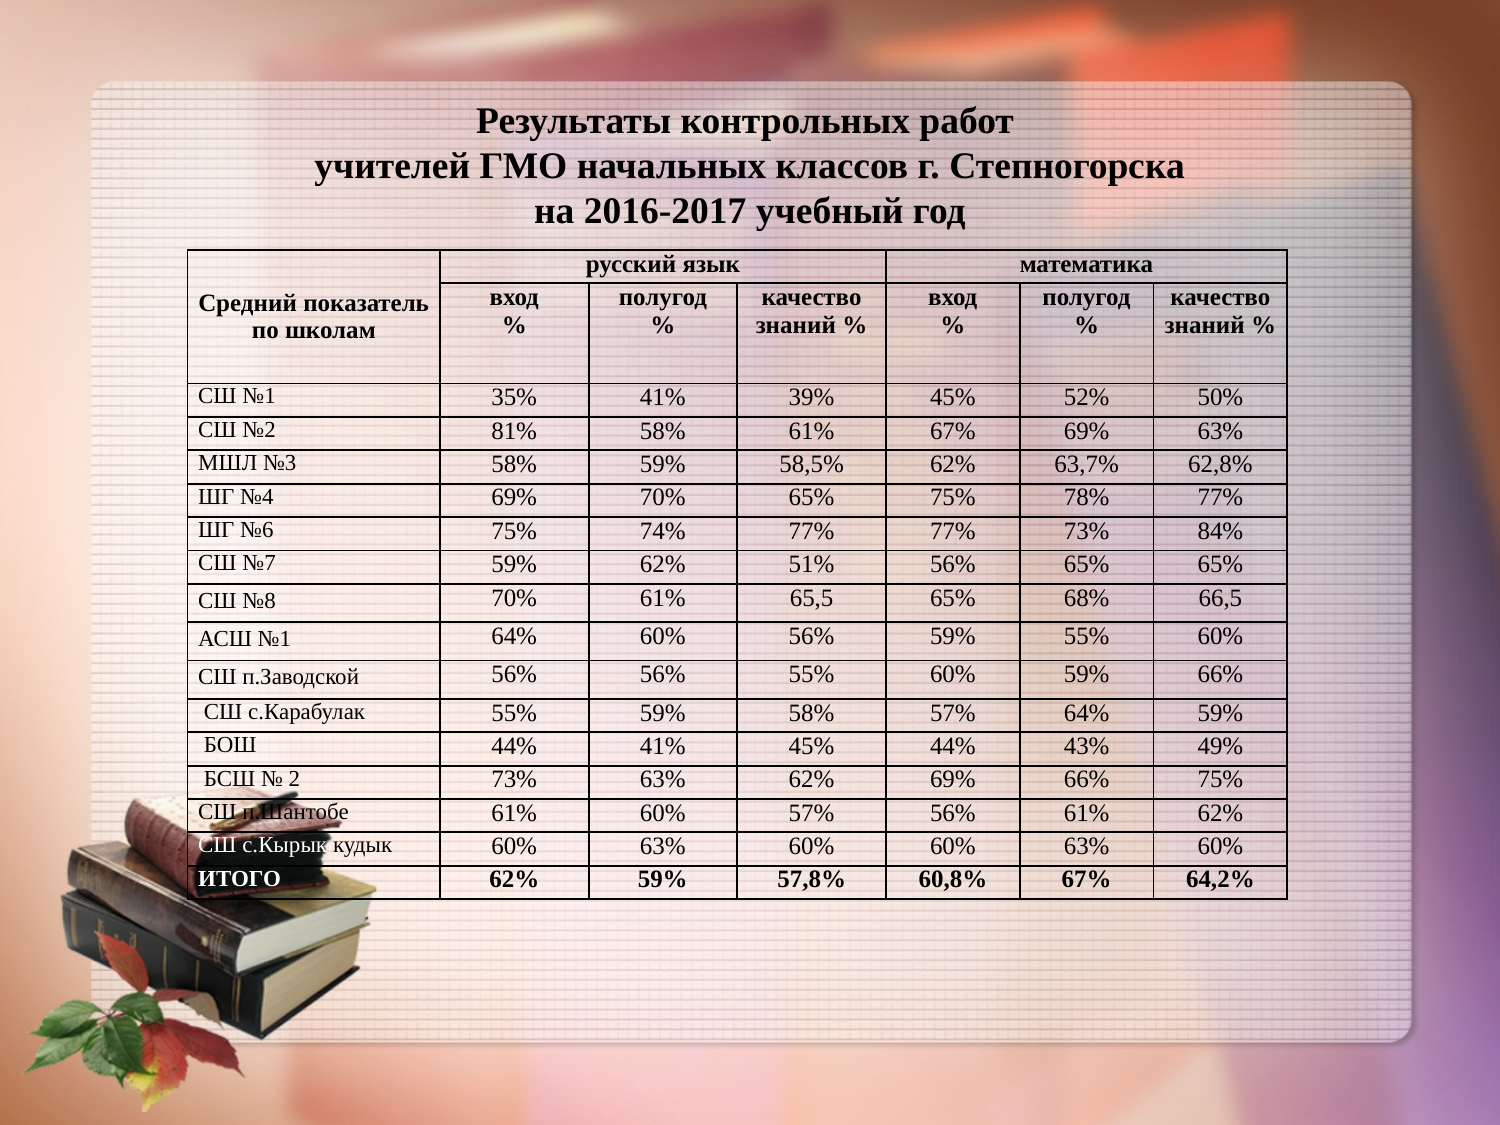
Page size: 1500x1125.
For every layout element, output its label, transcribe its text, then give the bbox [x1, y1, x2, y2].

table_cell СШ №2 [188, 418, 439, 449]
table_cell 44% [887, 733, 1019, 765]
table_cell 66,5 [1154, 585, 1286, 621]
table_cell СШ №1 [188, 384, 439, 416]
table_cell 56% [441, 661, 588, 698]
table_header математика [887, 266, 1286, 282]
table_cell полугод % [590, 284, 736, 383]
table_cell 77% [1154, 485, 1286, 516]
table_cell 70% [441, 585, 588, 621]
table_cell 60% [590, 623, 736, 660]
table_cell 62% [1154, 800, 1286, 831]
table_cell 58% [590, 418, 736, 449]
table_cell 61% [738, 418, 885, 449]
table_cell 61% [1021, 800, 1153, 831]
table_header русский язык [441, 266, 885, 282]
table_cell 49% [1154, 733, 1286, 765]
table_cell 69% [1021, 418, 1153, 449]
table_cell 52% [1021, 384, 1153, 416]
table_cell 50% [1154, 384, 1286, 416]
table_cell 41% [590, 384, 736, 416]
table_cell 55% [1021, 623, 1153, 660]
table_cell 66% [1021, 767, 1153, 798]
table_cell 77% [738, 518, 885, 550]
table_cell СШ №8 [188, 585, 439, 621]
table_cell 60% [738, 833, 885, 865]
table_cell 66% [1154, 661, 1286, 698]
table_cell 57% [887, 700, 1019, 731]
table_cell 65% [738, 485, 885, 516]
table_cell 56% [887, 551, 1019, 583]
picture [0, 0, 1500, 88]
table_cell вход % [887, 284, 1019, 383]
table_cell 62% [887, 451, 1019, 483]
table_cell 62% [441, 867, 588, 898]
table_cell МШЛ №3 [188, 451, 439, 483]
text_box Результаты контрольных работ учителей ГМО начальных классов г. Степногорска на 2016-2017 учебный год [0, 88, 1500, 266]
table_cell СШ с.Карабулак [188, 700, 439, 731]
table_cell 60% [590, 800, 736, 831]
table_cell ШГ №4 [188, 485, 439, 516]
table_cell 59% [441, 551, 588, 583]
table_cell 56% [738, 623, 885, 660]
table_cell 77% [887, 518, 1019, 550]
table_cell 70% [590, 485, 736, 516]
table_cell 43% [1021, 733, 1153, 765]
table_cell 59% [887, 623, 1019, 660]
table_cell 60% [887, 833, 1019, 865]
table_cell 59% [590, 867, 736, 898]
table_cell БСШ № 2 [188, 767, 439, 798]
table_cell 68% [1021, 585, 1153, 621]
table_cell 74% [590, 518, 736, 550]
table_cell 64,2% [1154, 867, 1286, 898]
table_cell 58% [441, 451, 588, 483]
table_cell 65% [887, 585, 1019, 621]
table_cell 69% [441, 485, 588, 516]
table_cell 81% [441, 418, 588, 449]
table_cell 75% [887, 485, 1019, 516]
table_cell 73% [441, 767, 588, 798]
table_cell полугод % [1021, 284, 1153, 383]
table_cell 63,7% [1021, 451, 1153, 483]
table_cell 41% [590, 733, 736, 765]
table_cell 39% [738, 384, 885, 416]
table_cell 59% [1154, 700, 1286, 731]
table_cell качество знаний % [1154, 284, 1286, 383]
table_cell СШ с.Кырык кудык [188, 833, 439, 865]
table_cell 56% [887, 800, 1019, 831]
table_cell качество знаний % [738, 284, 885, 383]
table_cell 59% [590, 451, 736, 483]
table_cell СШ п.Шантобе [188, 800, 439, 831]
table_cell 60% [887, 661, 1019, 698]
table_cell 55% [738, 661, 885, 698]
table_cell 65% [1021, 551, 1153, 583]
table_cell 64% [1021, 700, 1153, 731]
picture [0, 266, 1500, 1125]
table_cell 61% [441, 800, 588, 831]
table_cell 63% [590, 767, 736, 798]
table_cell 67% [887, 418, 1019, 449]
table_cell 57,8% [738, 867, 885, 898]
table_cell 75% [1154, 767, 1286, 798]
table_cell 60% [1154, 623, 1286, 660]
table_cell 78% [1021, 485, 1153, 516]
table_cell 44% [441, 733, 588, 765]
table_cell 59% [1021, 661, 1153, 698]
table_cell 45% [887, 384, 1019, 416]
table_cell 59% [590, 700, 736, 731]
table_cell 60,8% [887, 867, 1019, 898]
table_cell СШ п.Заводской [188, 661, 439, 698]
table_cell 62% [590, 551, 736, 583]
table_cell 67% [1021, 867, 1153, 898]
table_cell 75% [441, 518, 588, 550]
table_cell 63% [590, 833, 736, 865]
table_cell БОШ [188, 733, 439, 765]
table_cell 60% [1154, 833, 1286, 865]
table_cell 60% [441, 833, 588, 865]
table_cell 57% [738, 800, 885, 831]
table_cell 55% [441, 700, 588, 731]
table_cell АСШ №1 [188, 623, 439, 660]
table_cell 58% [738, 700, 885, 731]
table_cell 64% [441, 623, 588, 660]
table_cell 65,5 [738, 585, 885, 621]
table_cell 69% [887, 767, 1019, 798]
table_cell 65% [1154, 551, 1286, 583]
table_cell 62,8% [1154, 451, 1286, 483]
table_cell 45% [738, 733, 885, 765]
table_cell ШГ №6 [188, 518, 439, 550]
table_cell 58,5% [738, 451, 885, 483]
table_cell 63% [1021, 833, 1153, 865]
table_cell 61% [590, 585, 736, 621]
table_cell 84% [1154, 518, 1286, 550]
table_cell 73% [1021, 518, 1153, 550]
table_cell 63% [1154, 418, 1286, 449]
table_cell СШ №7 [188, 551, 439, 583]
table_cell 56% [590, 661, 736, 698]
table_cell 62% [738, 767, 885, 798]
table_cell ИТОГО [188, 867, 439, 898]
table_header Средний показатель по школам [188, 266, 439, 383]
table_cell 35% [441, 384, 588, 416]
table_cell вход % [441, 284, 588, 383]
table_cell 51% [738, 551, 885, 583]
